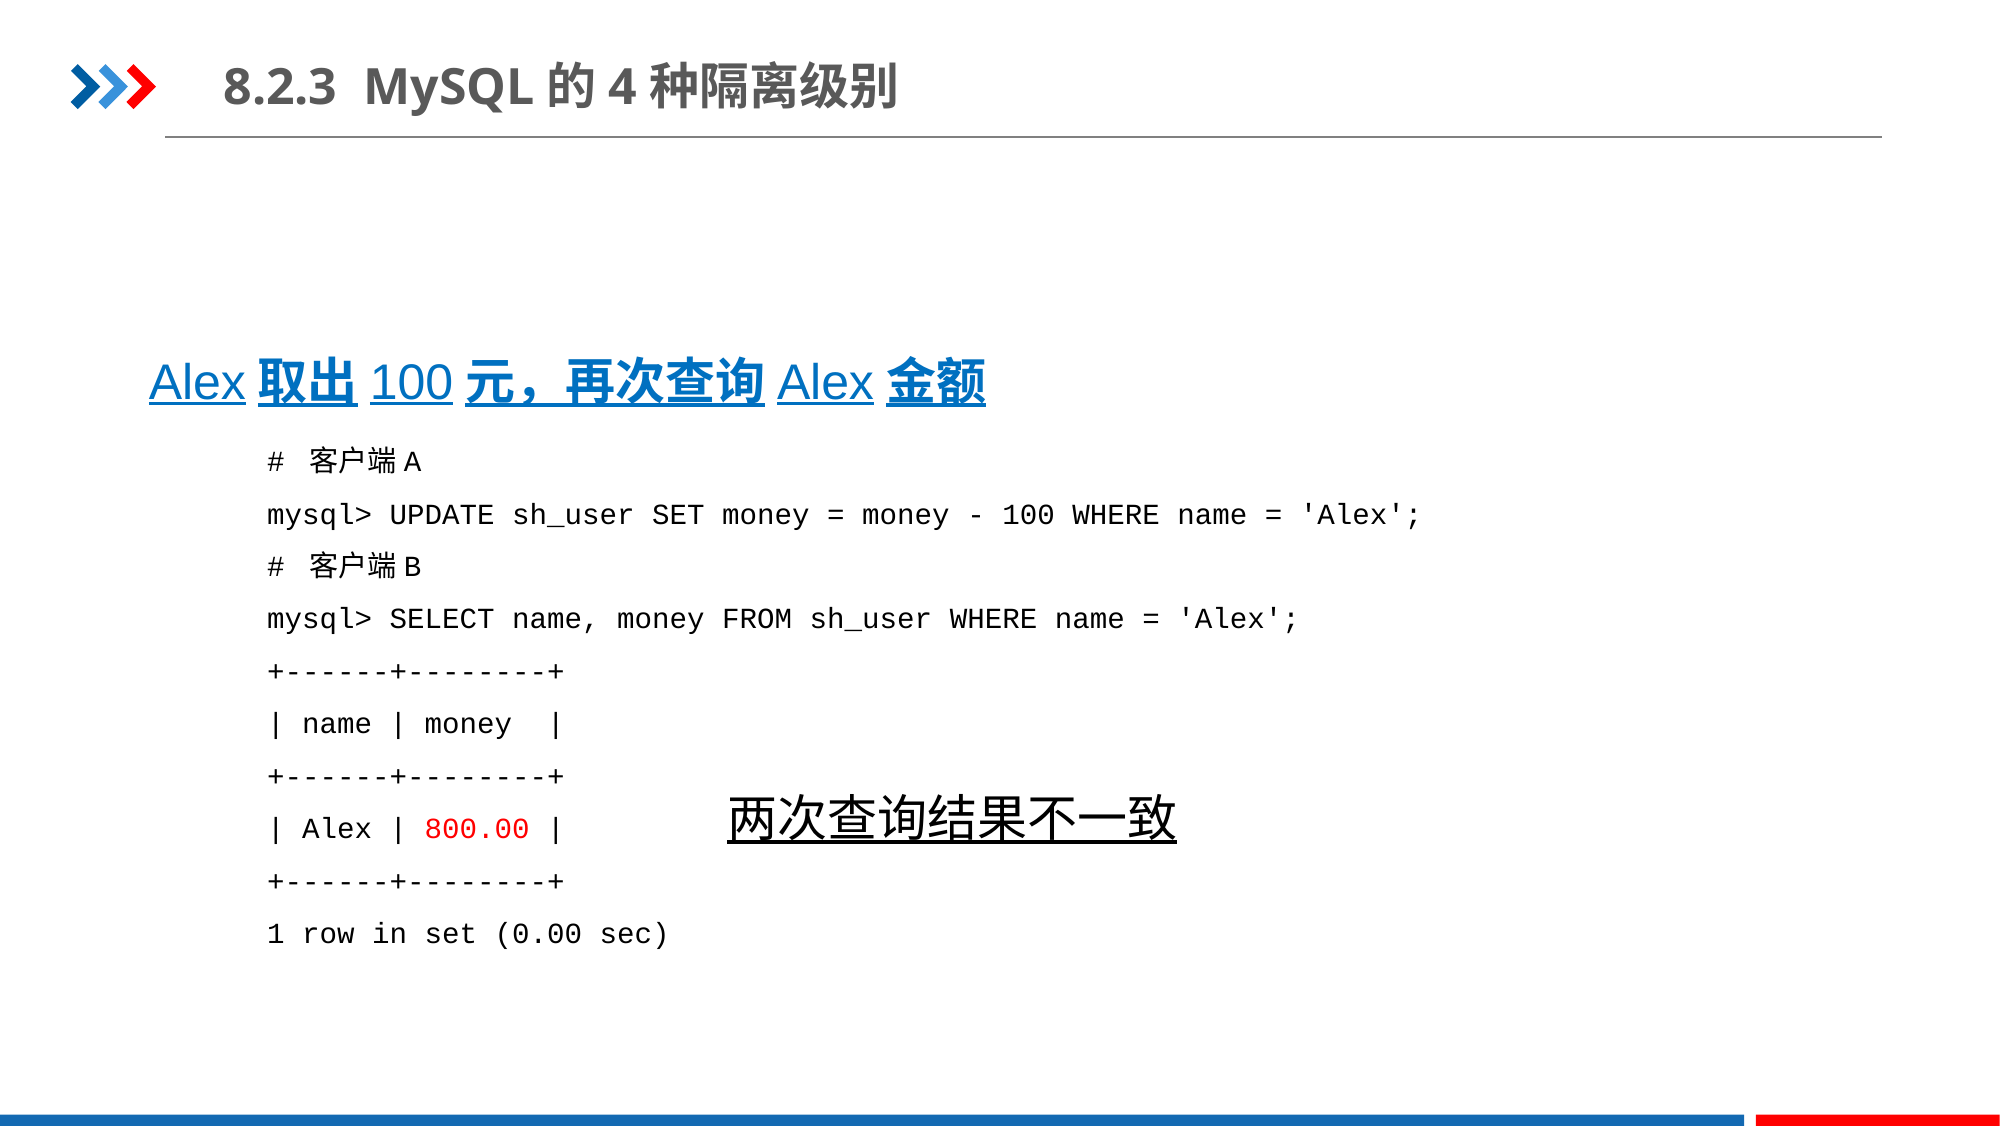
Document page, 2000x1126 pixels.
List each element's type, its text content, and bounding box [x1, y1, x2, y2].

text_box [214, 341, 1440, 979]
text_box 8.2.3 MySQL的4种隔离级别 [187, 42, 936, 126]
